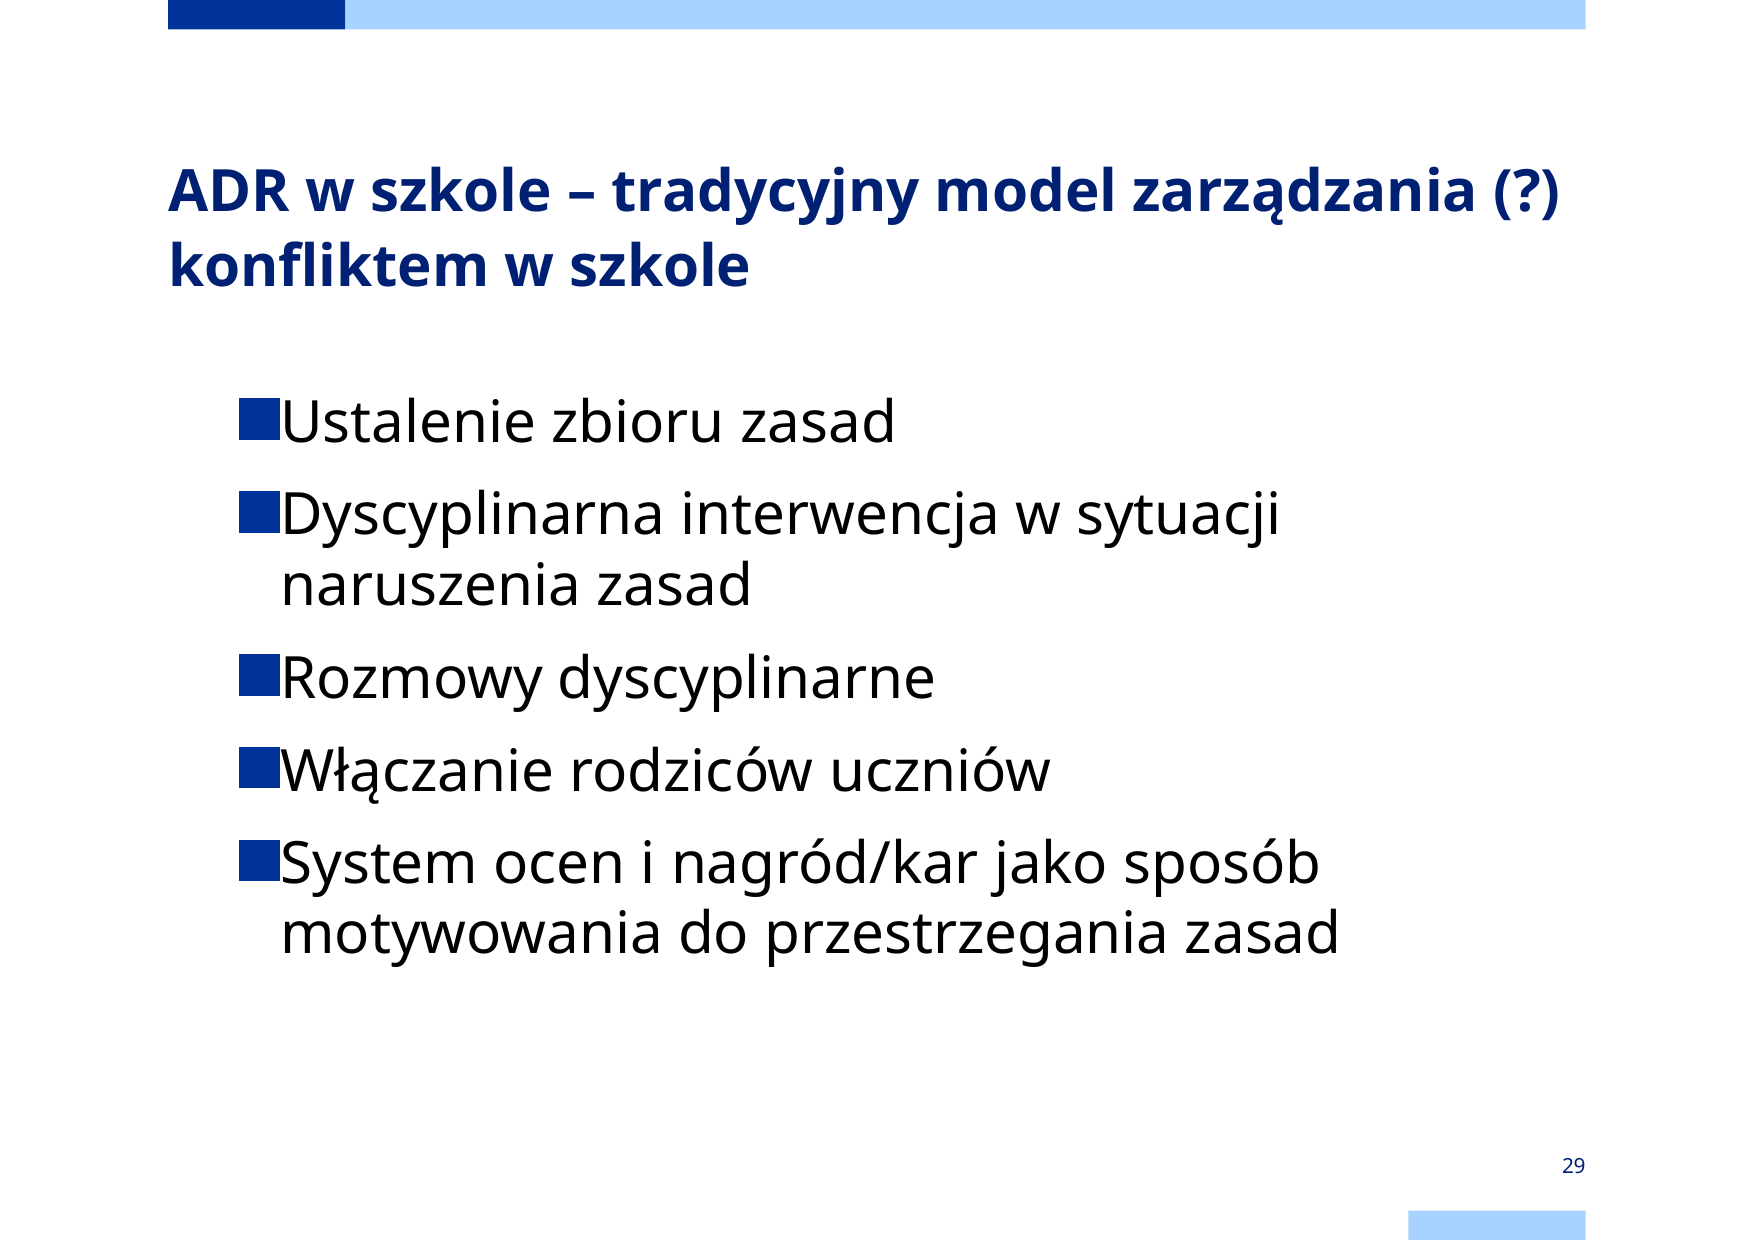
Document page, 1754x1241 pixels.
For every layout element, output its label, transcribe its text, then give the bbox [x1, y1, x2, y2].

slide_number 29 [1408, 1151, 1586, 1182]
picture [239, 747, 280, 788]
picture [239, 491, 280, 533]
picture [239, 840, 280, 881]
title ADR w szkole – tradycyjny model zarządzania (?) konfliktem w szkole [168, 147, 1586, 325]
picture [239, 398, 280, 440]
picture [239, 654, 280, 696]
list Ustalenie zbioru zasad Dyscyplinarna interwencja w sytuacji naruszenia zasad Rozmowy dyscyplinarne Włączanie rodziców uczniów System ocen i nagród/kar jako sposób motywowania do przestrzegania zasad [239, 383, 1492, 1093]
